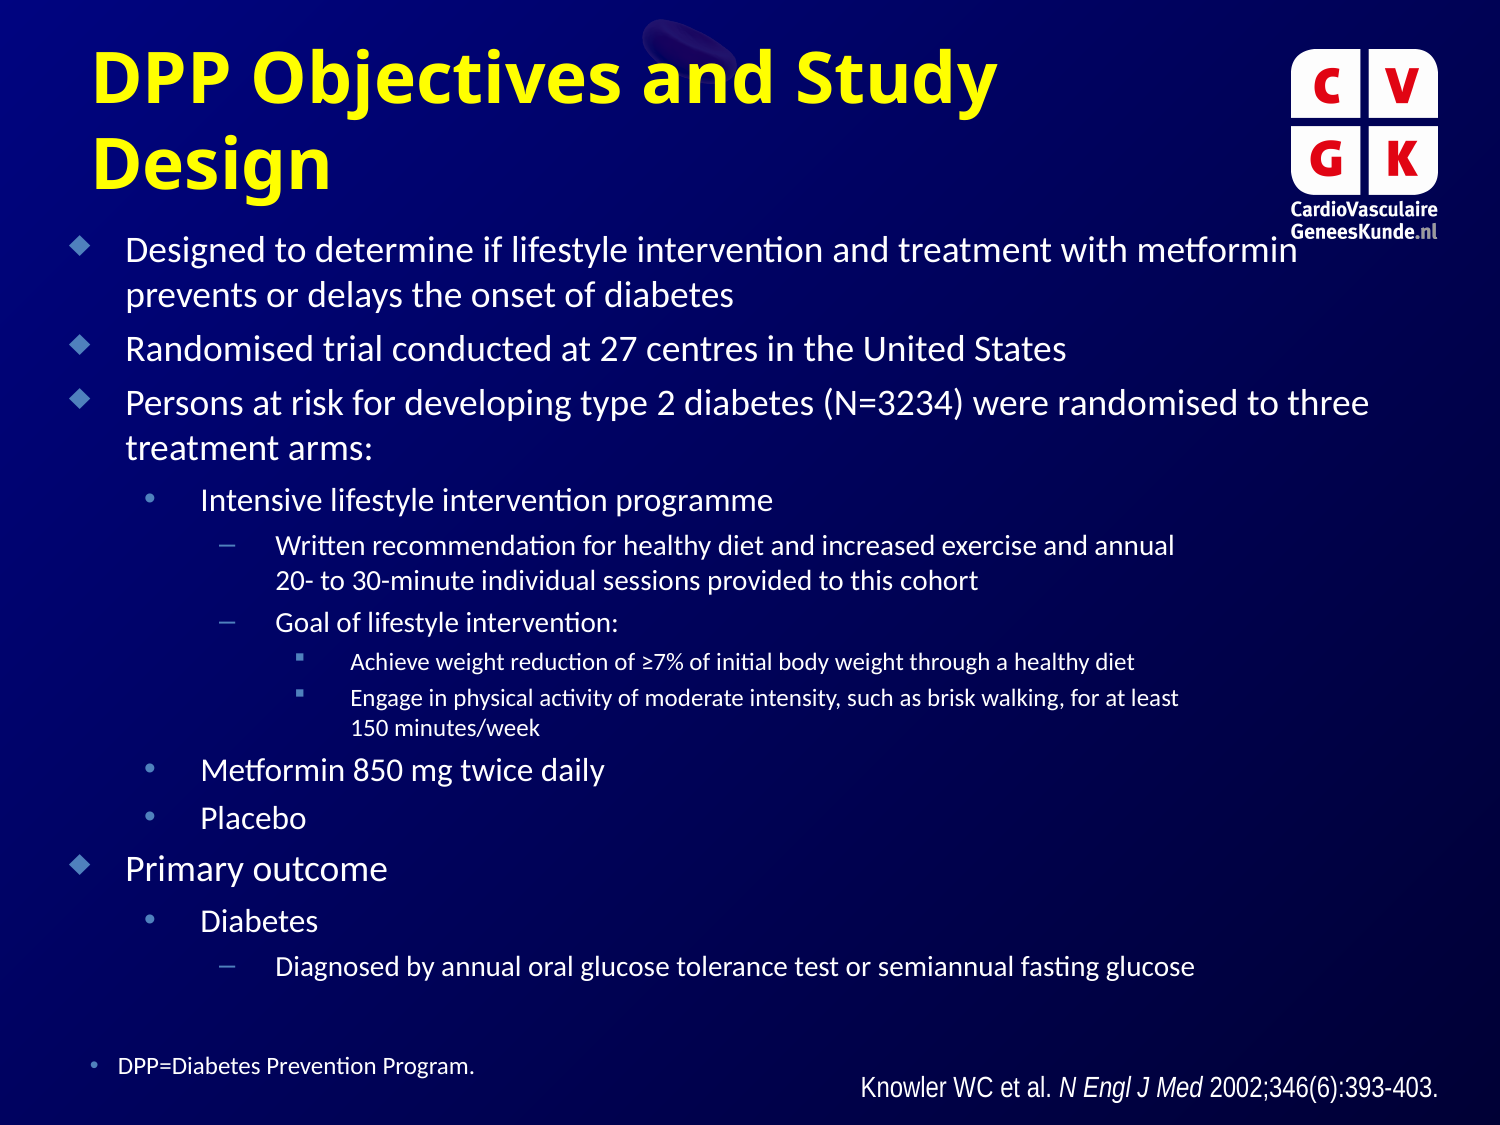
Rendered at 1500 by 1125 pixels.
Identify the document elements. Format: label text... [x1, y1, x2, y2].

picture [1291, 49, 1438, 239]
text_box DPP=Diabetes Prevention Program. [75, 1042, 1175, 1080]
text_box Knowler WC et al. N Engl J Med 2002;346(6):393-403. [354, 1061, 1455, 1099]
text_box Designed to determine if lifestyle intervention and treatment with metformin prevents or delays the onset of diabetes Randomised trial conducted at 27 centres in the United States Persons at risk for developing type 2 diabetes (N=3234) were randomised to three treatment arms: Intensive lifestyle intervention programme Written recommendation for healthy diet and increased exercise and annual 20- to 30-minute individual sessions provided to this cohort Goal of lifestyle intervention: Achieve weight reduction of ≥7% of initial body weight through a healthy diet Engage in physical activity of moderate intensity, such as brisk walking, for at least 150 minutes/week Metformin 850 mg twice daily Placebo Primary outcome Diabetes Diagnosed by annual oral glucose tolerance test or semiannual fasting glucose [54, 217, 1405, 954]
title DPP Objectives and Study Design [75, 25, 1259, 213]
